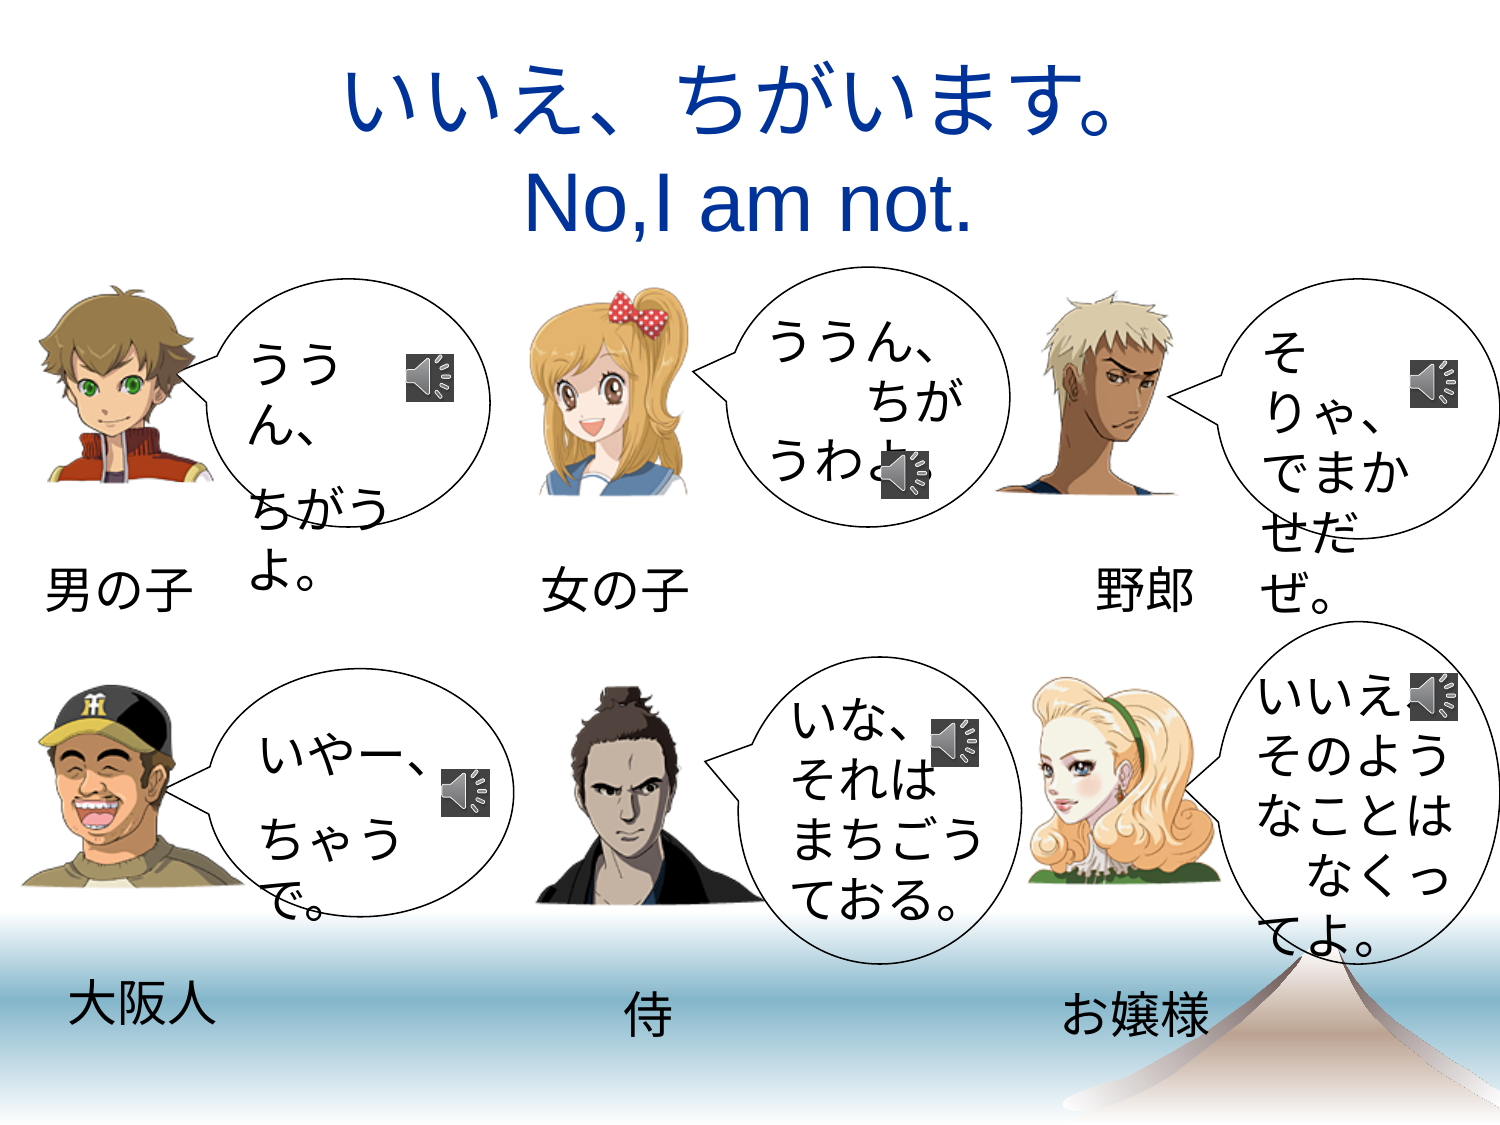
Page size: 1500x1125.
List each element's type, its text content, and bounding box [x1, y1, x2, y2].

picture [0, 668, 261, 898]
text_box [1227, 329, 1246, 489]
text_box 男の子 [29, 550, 219, 626]
picture [489, 272, 751, 503]
picture [929, 717, 981, 769]
text_box 野郎 [1080, 550, 1246, 626]
picture [879, 449, 931, 501]
picture [1408, 671, 1460, 723]
text_box 大阪人 [53, 964, 278, 1039]
picture [404, 352, 455, 404]
text_box [778, 498, 958, 528]
title いいえ、ちがいます。 No,I am not. [112, 54, 1388, 243]
picture [0, 266, 255, 490]
picture [974, 280, 1223, 499]
text_box ううん、 ちがうわよ。 [755, 302, 969, 498]
picture [513, 680, 774, 909]
text_box いな、 それは まちごうておる。 [773, 680, 1010, 936]
text_box [491, 727, 508, 858]
text_box [771, 267, 965, 302]
text_box [1272, 621, 1444, 656]
text_box お嬢様 [1045, 976, 1235, 1051]
text_box いいえ、 そのようなことは なくってよ。 [1240, 656, 1500, 972]
text_box 女の子 [525, 550, 715, 626]
text_box [265, 668, 481, 716]
text_box そりゃ、でまかせだぜ。 [1246, 314, 1459, 629]
text_box [1261, 278, 1456, 314]
text_box 侍 [608, 976, 727, 1051]
picture [1408, 358, 1460, 409]
picture [440, 767, 491, 819]
picture [997, 671, 1247, 894]
text_box いやー、 ちゃうで。 [242, 716, 491, 936]
text_box [1459, 317, 1500, 501]
text_box [805, 656, 955, 680]
text_box [798, 936, 962, 965]
text_box ううん、 ちがうよ。 [230, 486, 455, 606]
text_box [255, 278, 484, 528]
